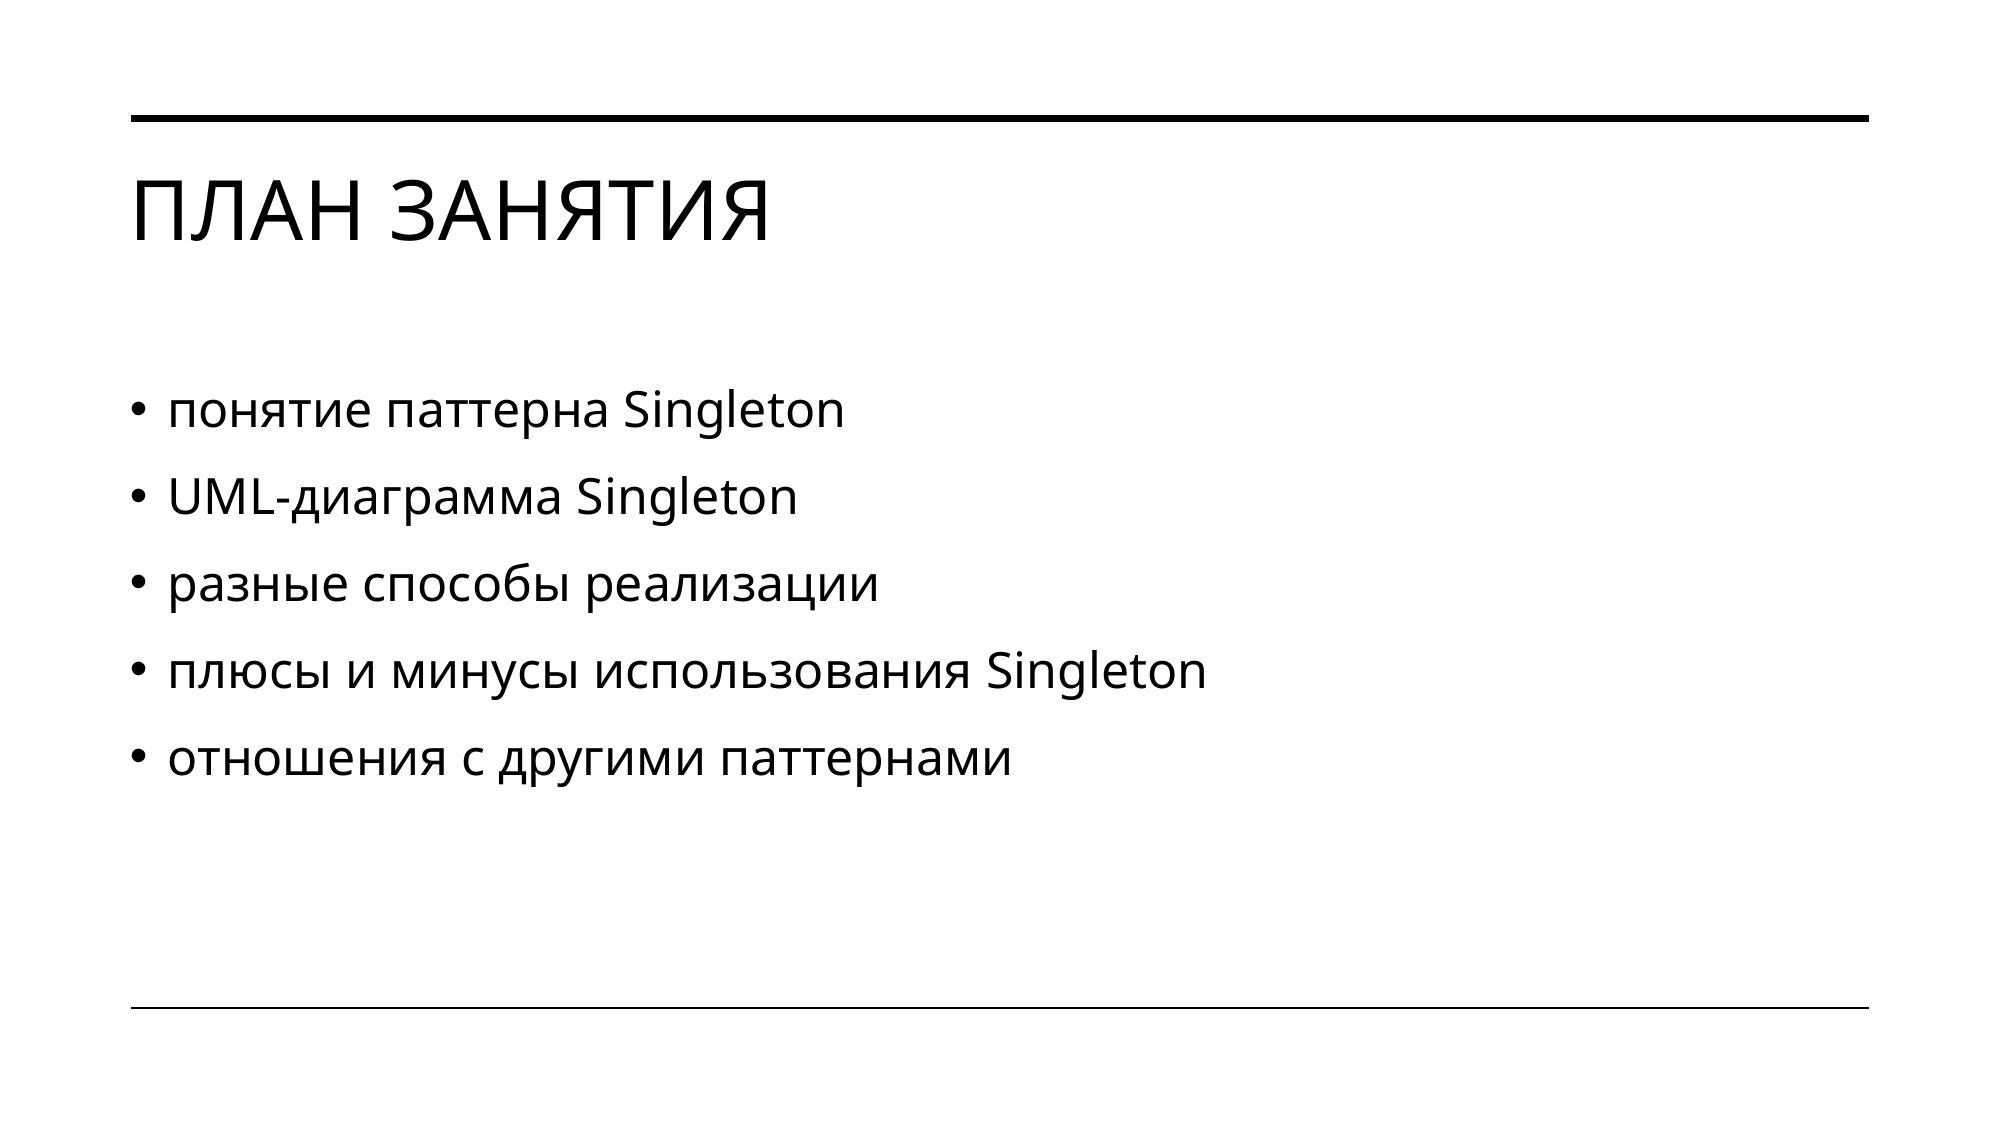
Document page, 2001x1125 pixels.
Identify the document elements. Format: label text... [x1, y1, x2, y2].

list понятие паттерна Singleton UML-диаграмма Singleton разные способы реализации плюсы и минусы использования Singleton отношения с другими паттернами [114, 364, 1869, 978]
title План занятия [114, 149, 1869, 364]
